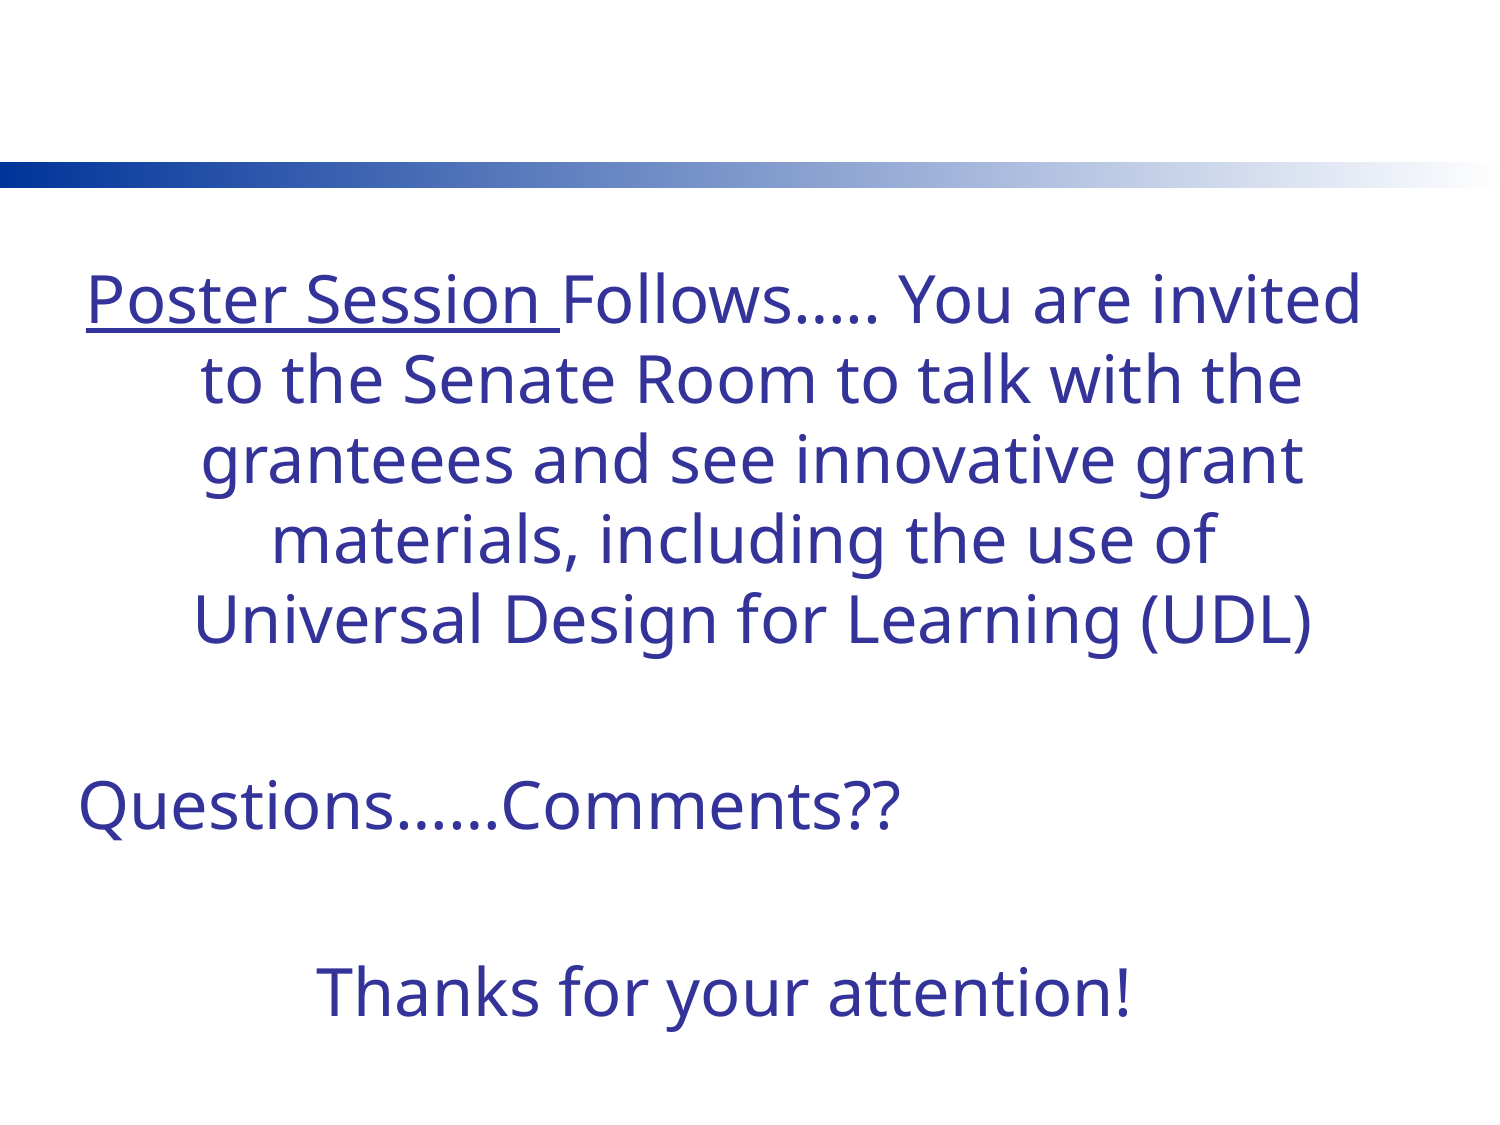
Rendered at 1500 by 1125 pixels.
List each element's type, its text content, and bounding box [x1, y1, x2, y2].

list Poster Session Follows….. You are invited to the Senate Room to talk with the granteees and see innovative grant materials, including the use of Universal Design for Learning (UDL) Questions……Comments?? Thanks for your attention! [62, 62, 1388, 1125]
